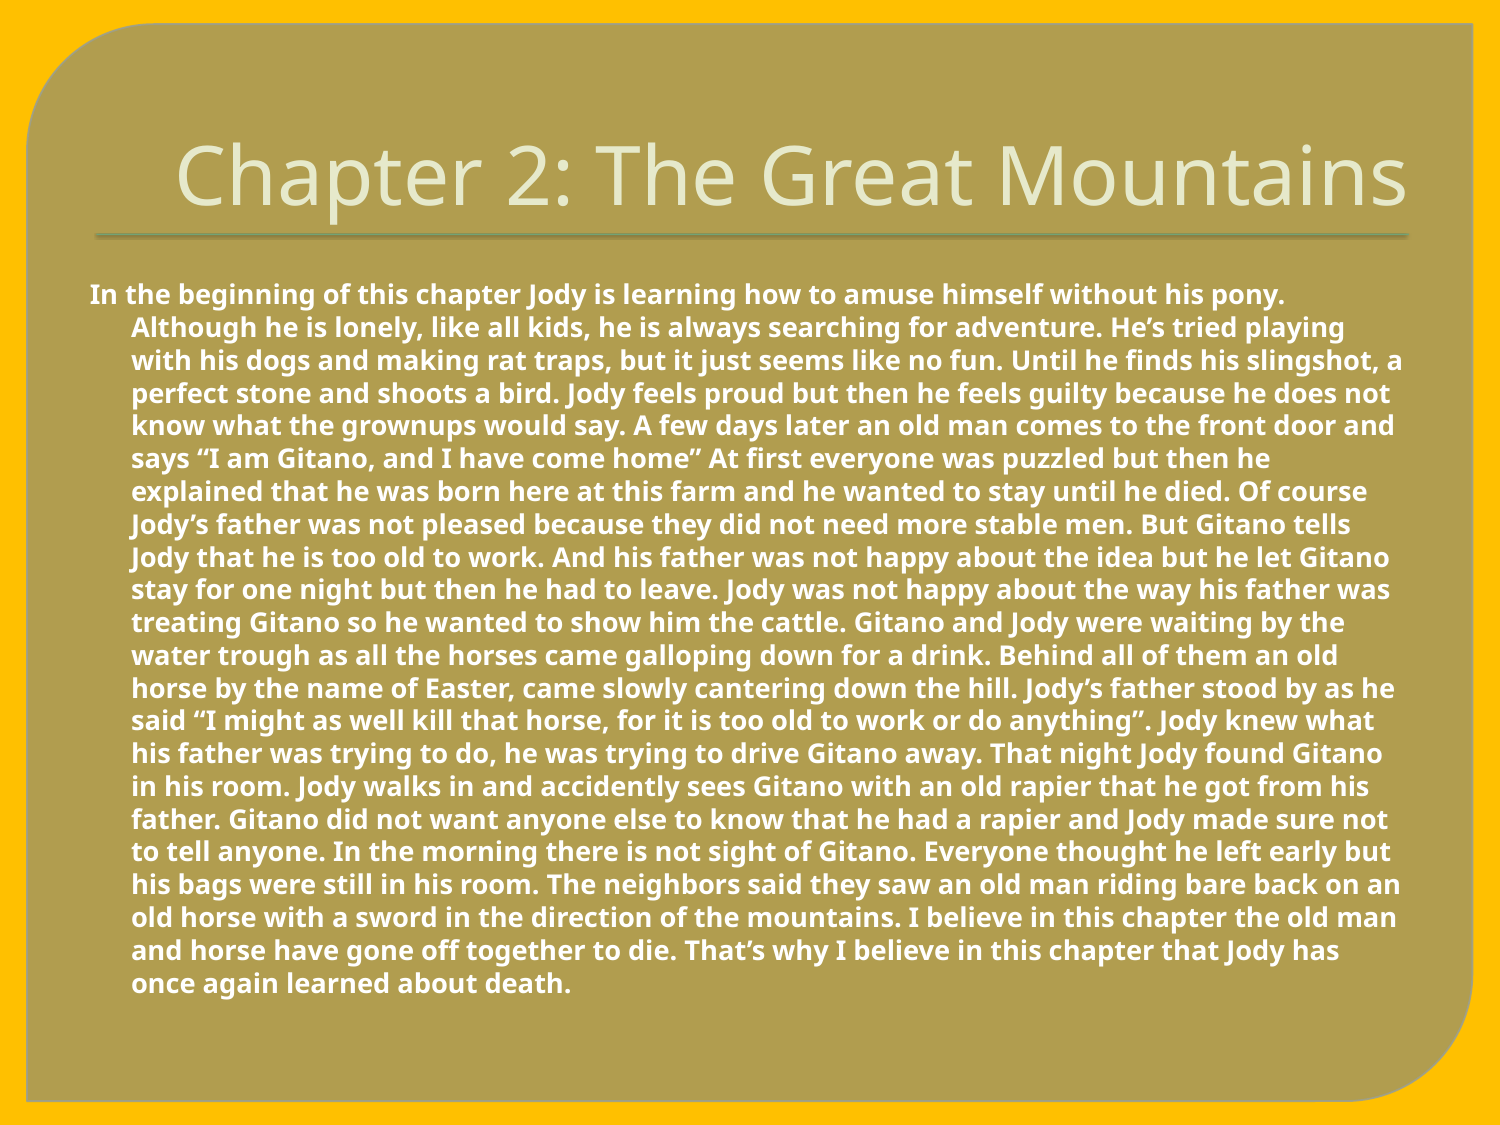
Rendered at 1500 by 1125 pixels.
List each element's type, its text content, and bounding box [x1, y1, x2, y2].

list In the beginning of this chapter Jody is learning how to amuse himself without his pony. Although he is lonely, like all kids, he is always searching for adventure. He’s tried playing with his dogs and making rat traps, but it just seems like no fun. Until he finds his slingshot, a perfect stone and shoots a bird. Jody feels proud but then he feels guilty because he does not know what the grownups would say. A few days later an old man comes to the front door and says “I am Gitano, and I have come home” At first everyone was puzzled but then he explained that he was born here at this farm and he wanted to stay until he died. Of course Jody’s father was not pleased because they did not need more stable men. But Gitano tells Jody that he is too old to work. And his father was not happy about the idea but he let Gitano stay for one night but then he had to leave. Jody was not happy about the way his father was treating Gitano so he wanted to show him the cattle. Gitano and Jody were waiting by the water trough as all the horses came galloping down for a drink. Behind all of them an old horse by the name of Easter, came slowly cantering down the hill. Jody’s father stood by as he said “I might as well kill that horse, for it is too old to work or do anything”. Jody knew what his father was trying to do, he was trying to drive Gitano away. That night Jody found Gitano in his room. Jody walks in and accidently sees Gitano with an old rapier that he got from his father. Gitano did not want anyone else to know that he had a rapier and Jody made sure not to tell anyone. In the morning there is not sight of Gitano. Everyone thought he left early but his bags were still in his room. The neighbors said they saw an old man riding bare back on an old horse with a sword in the direction of the mountains. I believe in this chapter the old man and horse have gone off together to die. That’s why I believe in this chapter that Jody has once again learned about death. [75, 270, 1425, 1013]
title Chapter 2: The Great Mountains [75, 41, 1425, 230]
